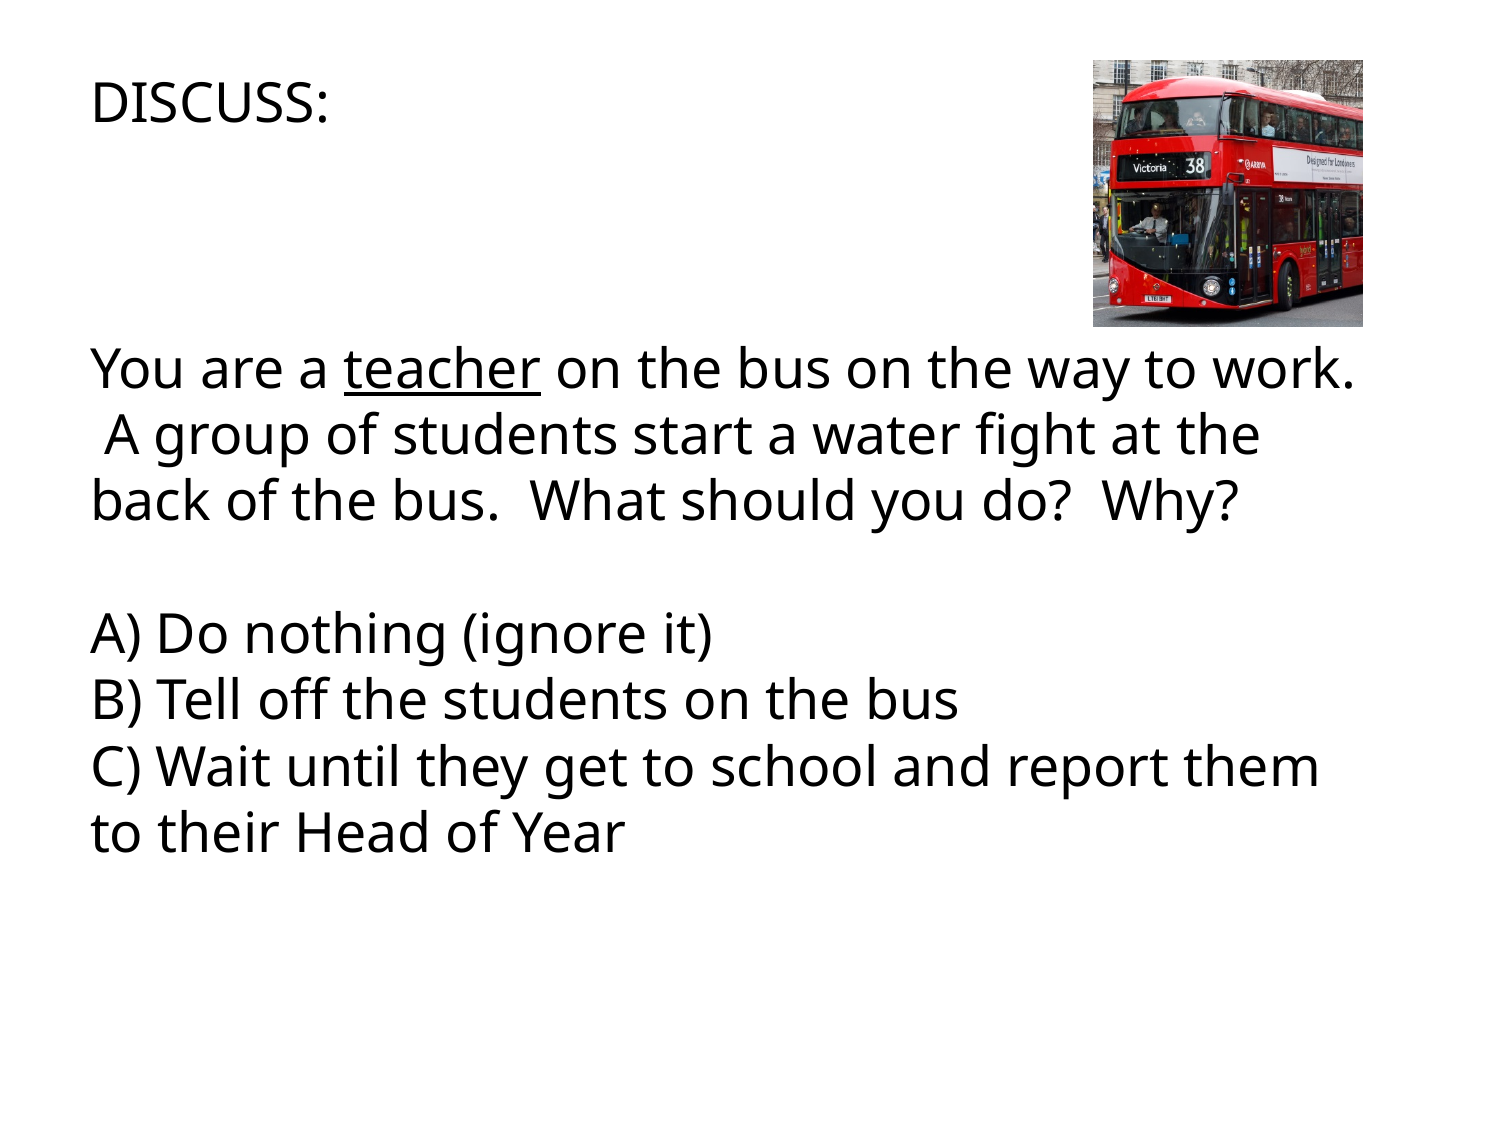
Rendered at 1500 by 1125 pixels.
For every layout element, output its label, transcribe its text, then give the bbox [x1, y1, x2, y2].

picture [1093, 60, 1363, 327]
title DISCUSS: You are a teacher on the bus on the way to work. A group of students start a water fight at the back of the bus. What should you do? Why? A) Do nothing (ignore it) B) Tell off the students on the bus C) Wait until they get to school and report them to their Head of Year [75, 45, 1376, 953]
